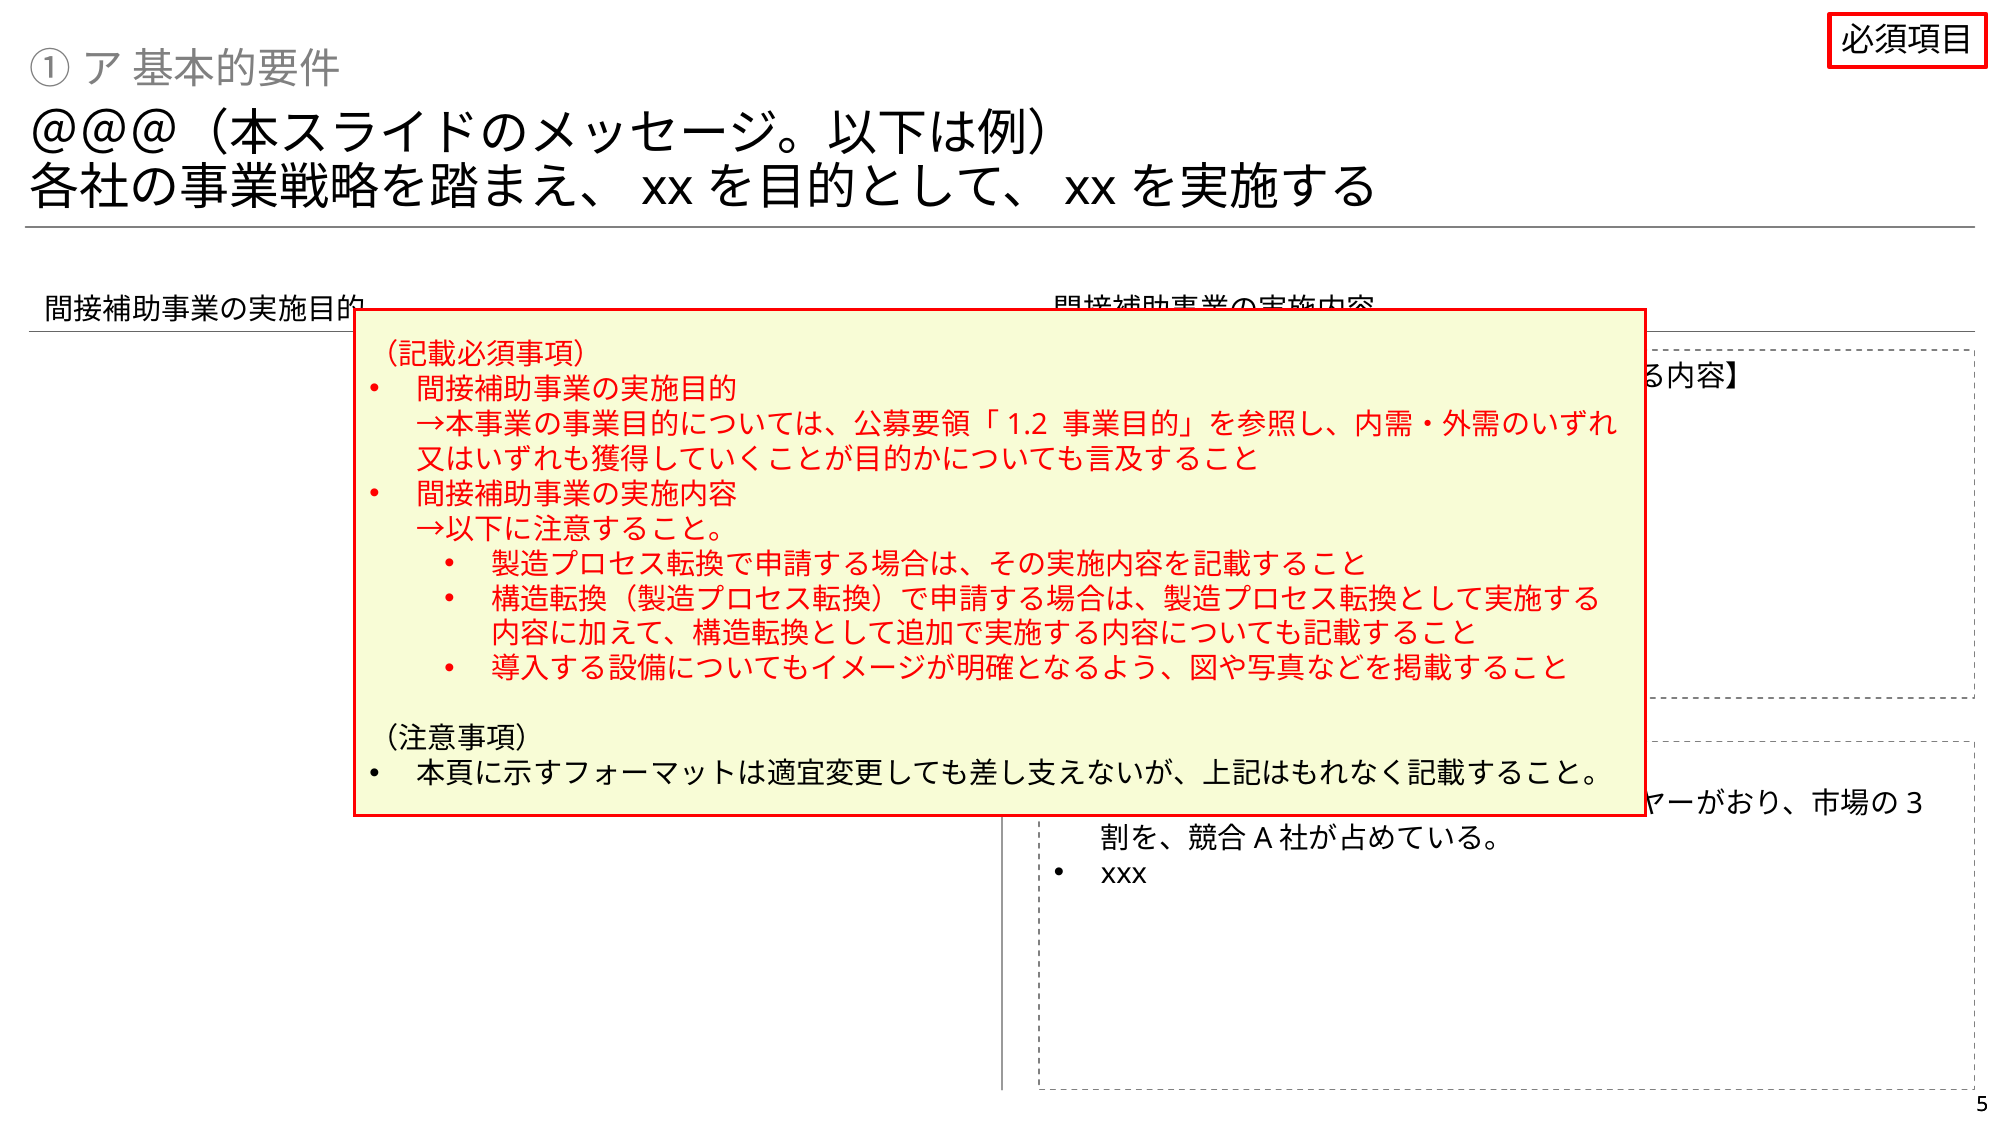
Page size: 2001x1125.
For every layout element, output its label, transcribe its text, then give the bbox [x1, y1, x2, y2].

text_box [1038, 283, 1975, 332]
text_box 必須項目 [1829, 13, 1986, 68]
text_box ＠＠＠（本スライドのメッセージ。以下は例） 各社の事業戦略を踏まえ、xxを目的として、xxを実施する [29, 107, 1875, 216]
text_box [28, 283, 966, 332]
text_box （記載必須事項） 間接補助事業の実施目的 →本事業の事業目的については、公募要領「1.2 事業目的」を参照し、内需・外需のいずれ又はいずれも獲得していくことが目的かについても言及すること 間接補助事業の実施内容 →以下に注意すること。 製造プロセス転換で申請する場合は、その実施内容を記載すること 構造転換（製造プロセス転換）で申請する場合は、製造プロセス転換として実施する内容に加えて、構造転換として追加で実施する内容についても記載すること 導入する設備についてもイメージが明確となるよう、図や写真などを掲載すること （注意事項） 本頁に示すフォーマットは適宜変更しても差し支えないが、上記はもれなく記載すること。 [353, 308, 1647, 817]
text_box ①ア 基本的要件 [29, 47, 1802, 94]
text_box 【燃料転換／製造プロセス転換として実施する内容】 xxx [1647, 349, 1976, 700]
text_box 【構造転換として、追加で実施する内容】 XX産業のプレイヤーは○○社ほどプレイヤーがおり、市場の3割を、競合A社が占めている。 xxx [1037, 740, 1976, 1091]
